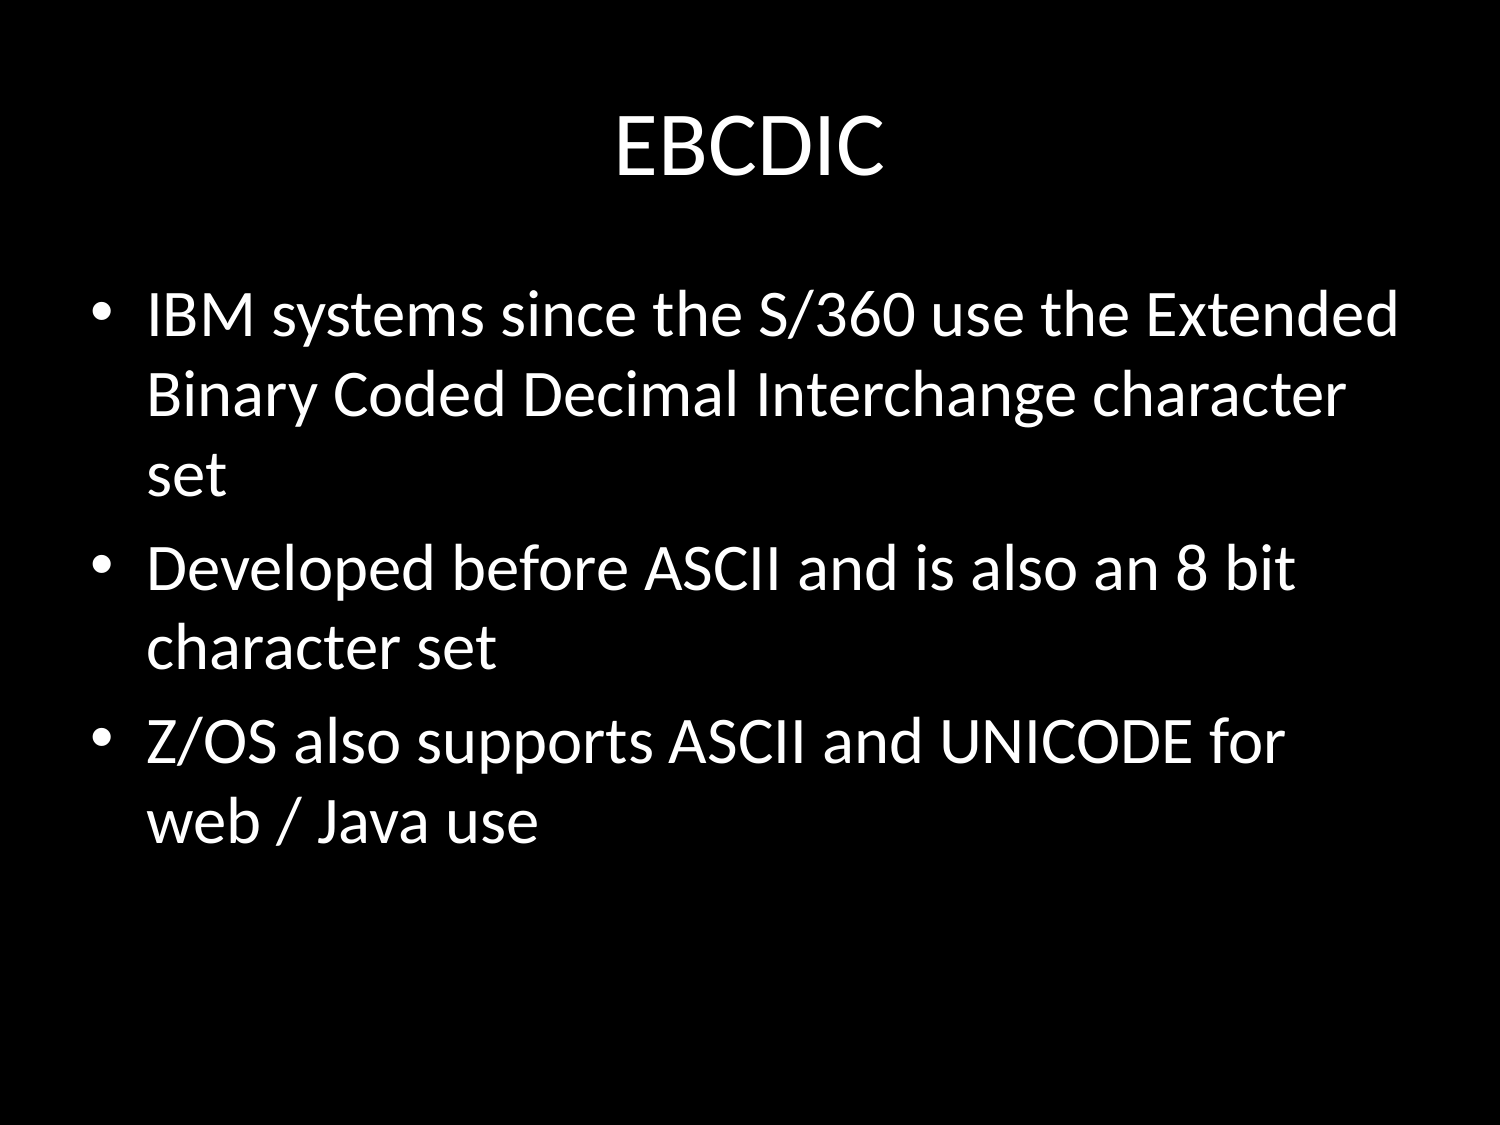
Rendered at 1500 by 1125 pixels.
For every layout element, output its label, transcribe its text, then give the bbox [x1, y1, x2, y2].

title EBCDIC [75, 45, 1425, 233]
list IBM systems since the S/360 use the Extended Binary Coded Decimal Interchange character set Developed before ASCII and is also an 8 bit character set Z/OS also supports ASCII and UNICODE for web / Java use [75, 262, 1425, 1005]
